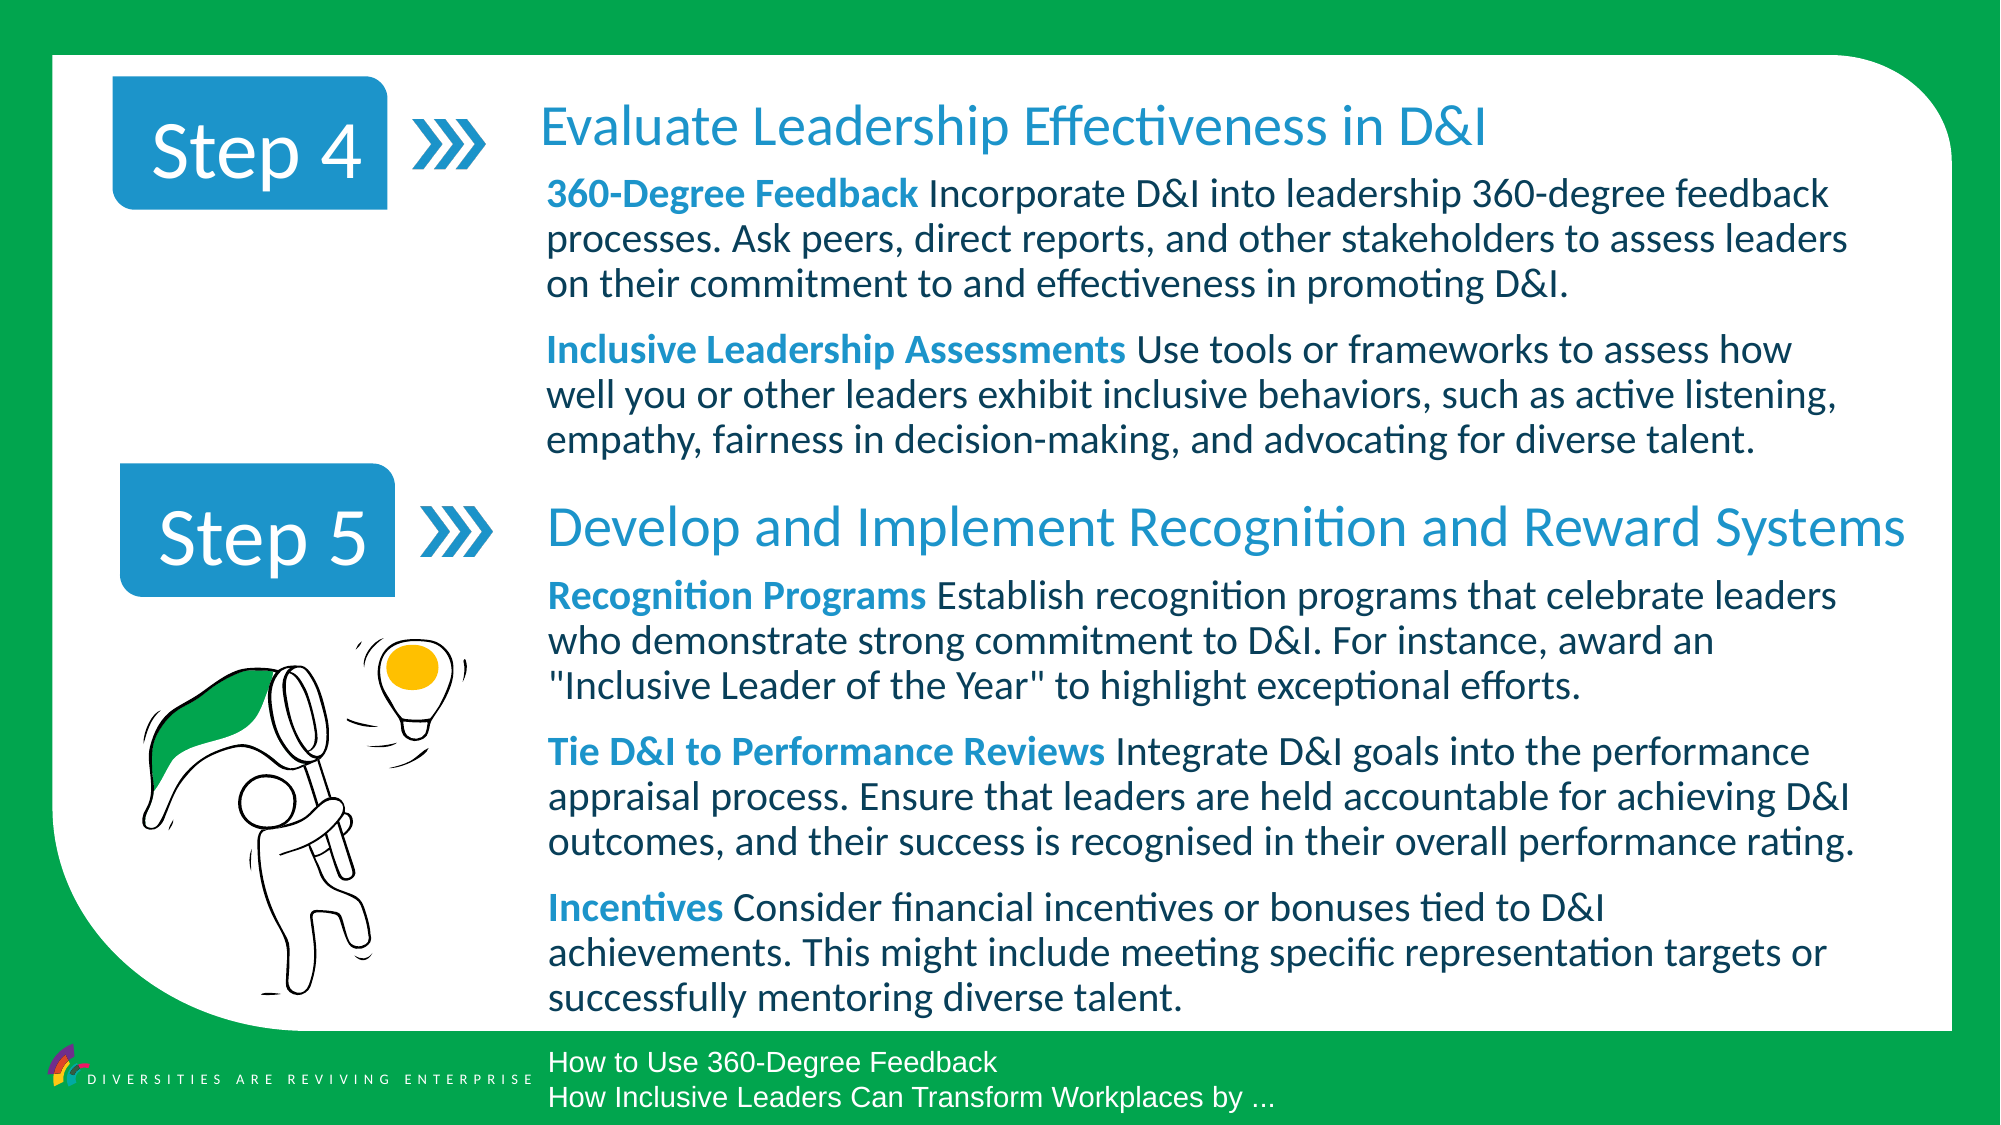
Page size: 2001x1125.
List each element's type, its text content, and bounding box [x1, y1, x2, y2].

list 360-Degree Feedback Incorporate D&I into leadership 360-degree feedback processes. Ask peers, direct reports, and other stakeholders to assess leaders on their commitment to and effectiveness in promoting D&I. Inclusive Leadership Assessments Use tools or frameworks to assess how well you or other leaders exhibit inclusive behaviors, such as active listening, empathy, fairness in decision-making, and advocating for diverse talent. [531, 163, 1873, 796]
text_box Develop and Implement Recognition and Reward Systems [532, 462, 1931, 594]
picture [405, 101, 492, 188]
text_box [125, 79, 389, 211]
list Evaluate Leadership Effectiveness in D&I [525, 60, 1651, 193]
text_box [142, 637, 467, 996]
text_box Recognition Programs Establish recognition programs that celebrate leaders who demonstrate strong commitment to D&I. For instance, award an "Inclusive Leader of the Year" to highlight exceptional efforts. Tie D&I to Performance Reviews Integrate D&I goals into the performance appraisal process. Ensure that leaders are held accountable for achieving D&I outcomes, and their success is recognised in their overall performance rating. Incentives Consider financial incentives or bonuses tied to D&I achievements. This might include meeting specific representation targets or successfully mentoring diverse talent. [533, 566, 1874, 1014]
text_box How to Use 360-Degree Feedback How Inclusive Leaders Can Transform Workplaces by ... [533, 1036, 1533, 1125]
text_box [132, 466, 396, 598]
text_box Step 4 [8, 51, 378, 209]
picture [413, 488, 499, 575]
text_box Step 5 [16, 438, 385, 596]
